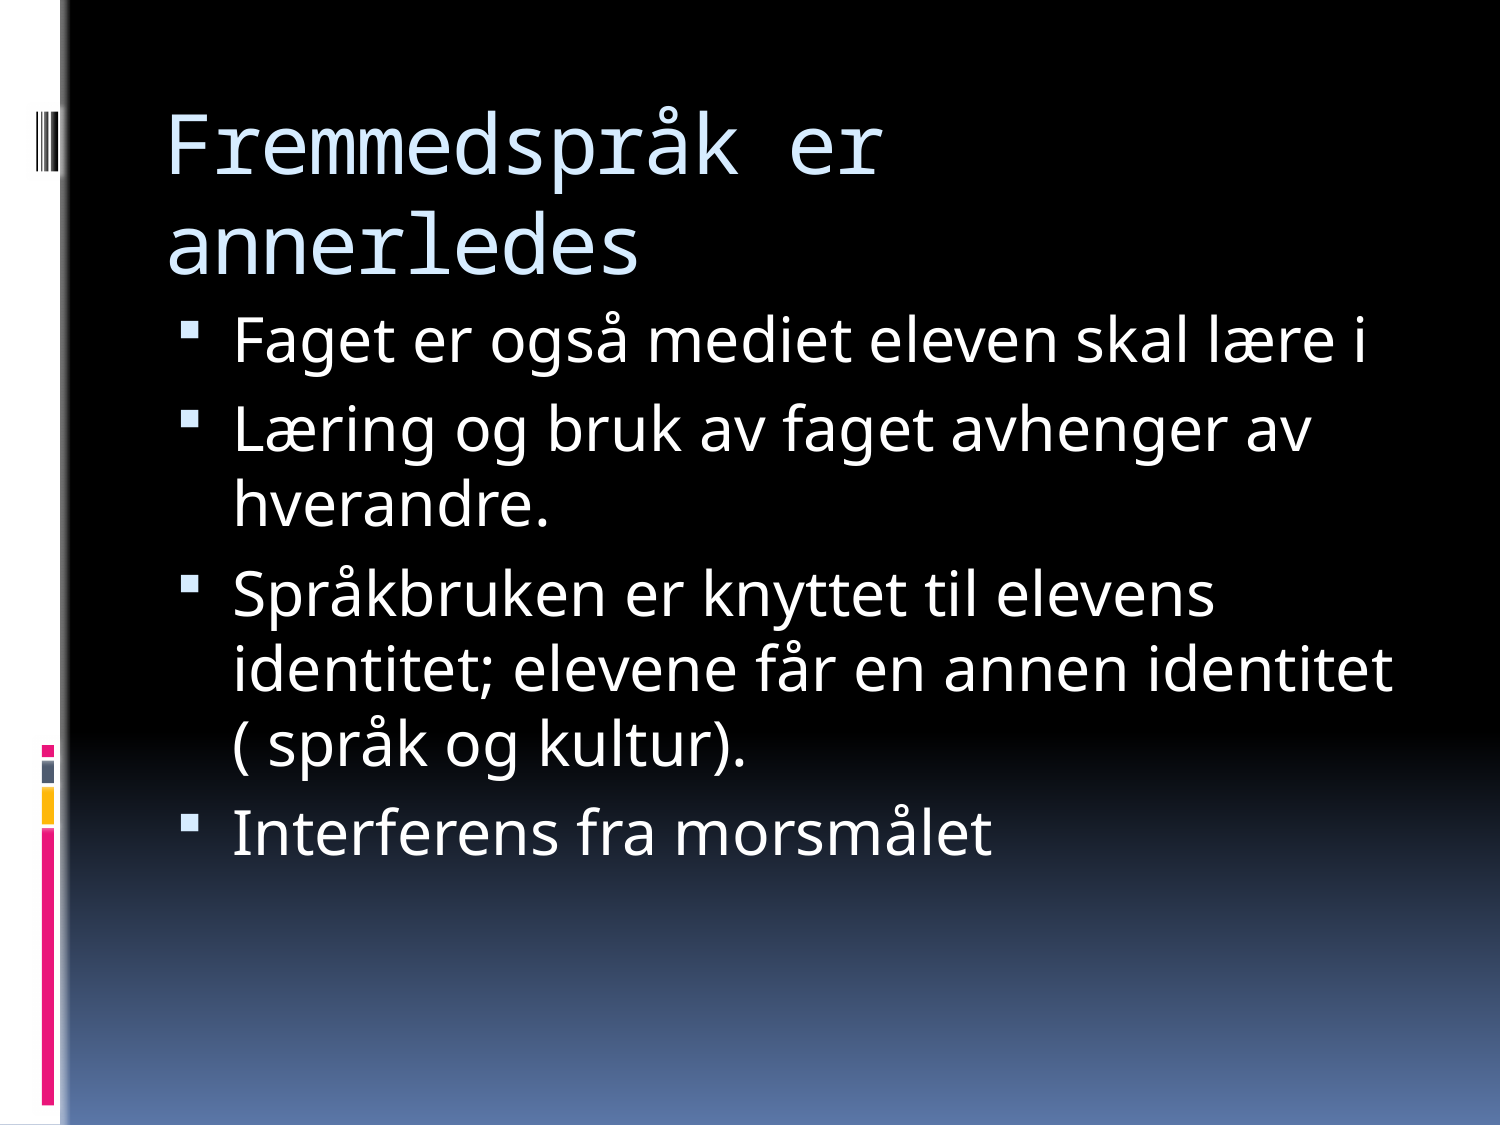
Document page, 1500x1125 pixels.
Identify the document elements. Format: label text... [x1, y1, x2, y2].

title Fremmedspråk er annerledes [150, 83, 1425, 234]
list Faget er også mediet eleven skal lære i Læring og bruk av faget avhenger av hverandre. Språkbruken er knyttet til elevens identitet; elevene får en annen identitet ( språk og kultur). Interferens fra morsmålet [150, 292, 1425, 1043]
